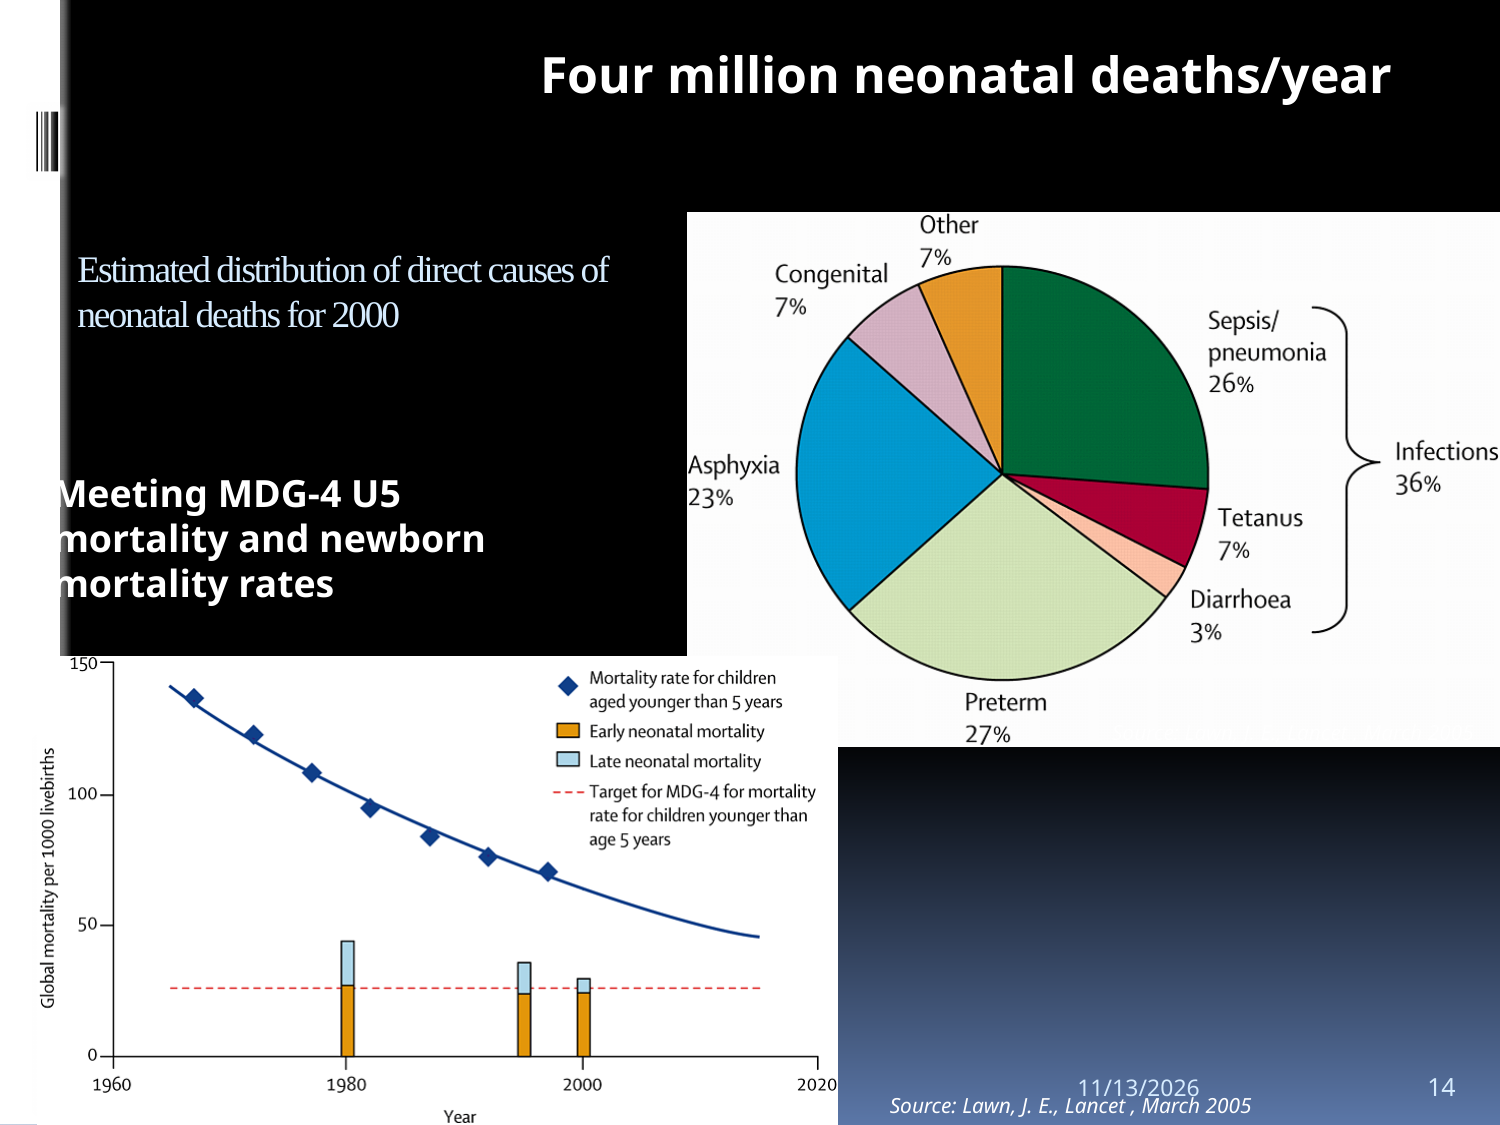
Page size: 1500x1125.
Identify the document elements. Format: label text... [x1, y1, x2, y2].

title Estimated distribution of direct causes of neonatal deaths for 2000 [62, 237, 678, 375]
slide_number 14 [1412, 1052, 1488, 1113]
text_box Source: Lawn, J. E., Lancet , March 2005 [875, 1084, 1278, 1125]
text_box Four million neonatal deaths/year [525, 36, 1408, 112]
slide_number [1062, 1052, 1412, 1113]
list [686, 211, 1500, 747]
text_box Meeting MDG-4 U5 mortality and newborn mortality rates [37, 462, 588, 613]
picture [37, 656, 838, 1125]
